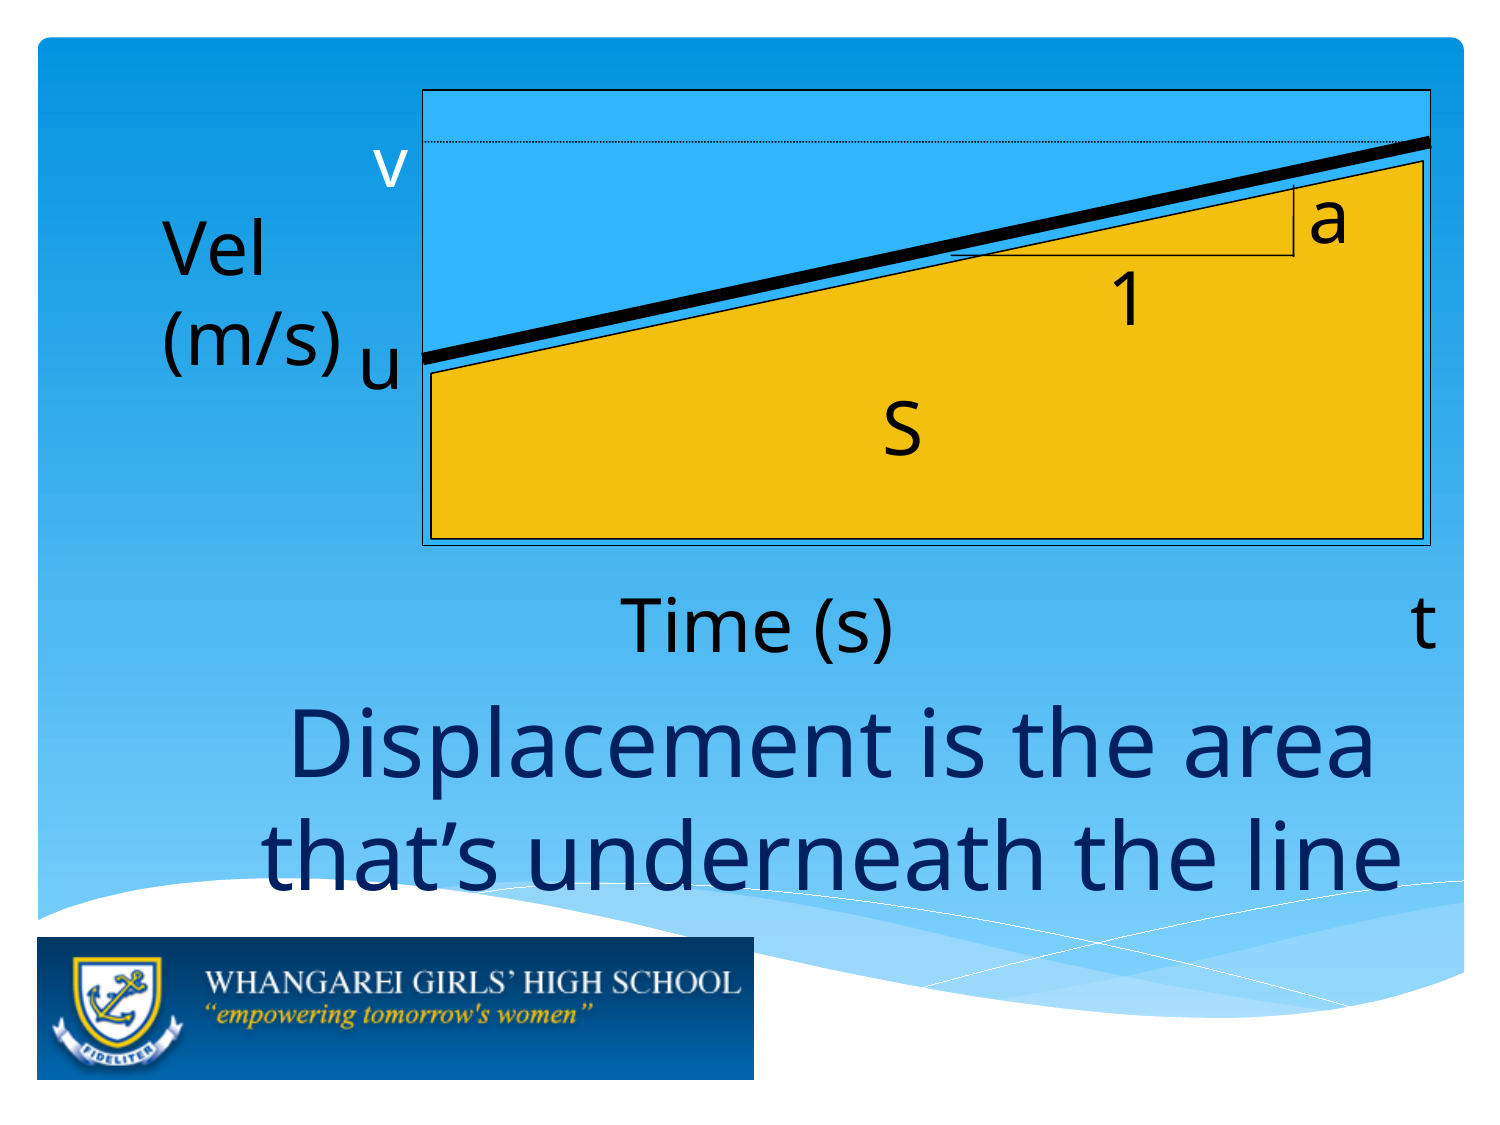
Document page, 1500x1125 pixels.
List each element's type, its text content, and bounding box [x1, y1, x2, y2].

text_box 1 [1092, 243, 1173, 349]
text_box Displacement is the area that’s underneath the line [206, 675, 1459, 983]
text_box u [342, 307, 423, 413]
text_box Time (s) [605, 570, 1022, 675]
picture [37, 937, 754, 1080]
text_box [422, 90, 1431, 546]
text_box Vel (m/s) [147, 193, 400, 389]
text_box v [353, 110, 429, 209]
text_box [430, 160, 1424, 539]
text_box a [1293, 160, 1374, 266]
text_box S [868, 373, 949, 479]
text_box t [1396, 566, 1442, 671]
